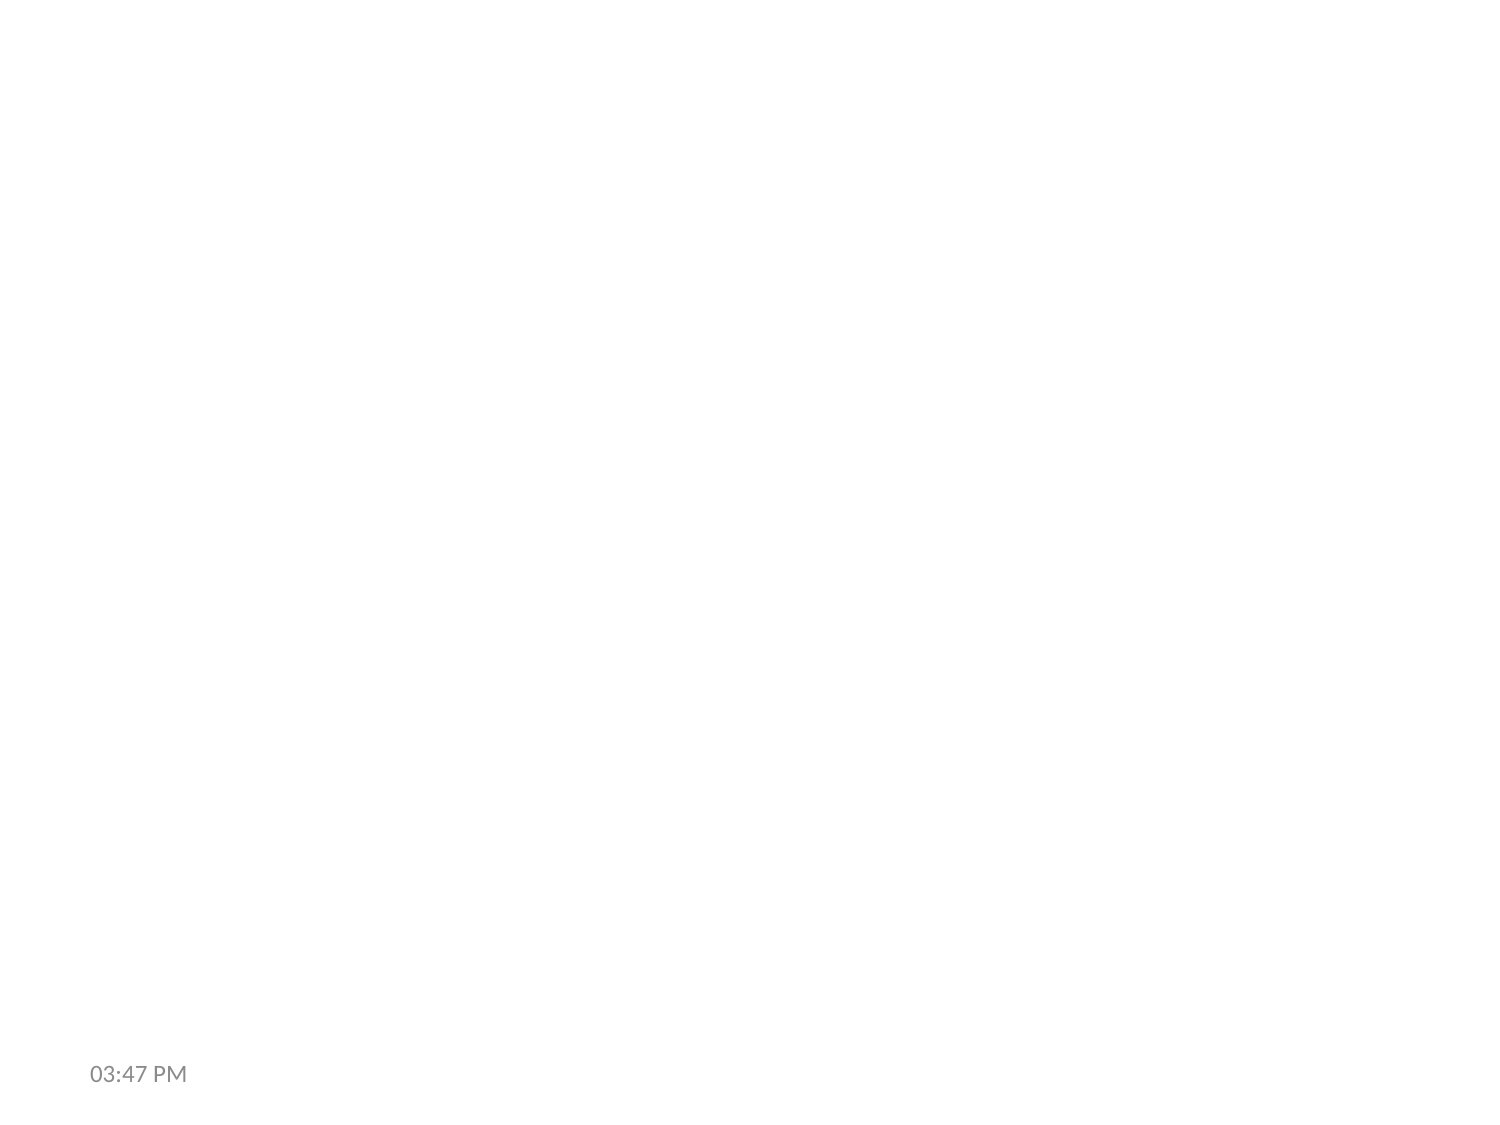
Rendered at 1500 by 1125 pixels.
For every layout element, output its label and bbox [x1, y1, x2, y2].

slide_number [75, 1042, 425, 1103]
